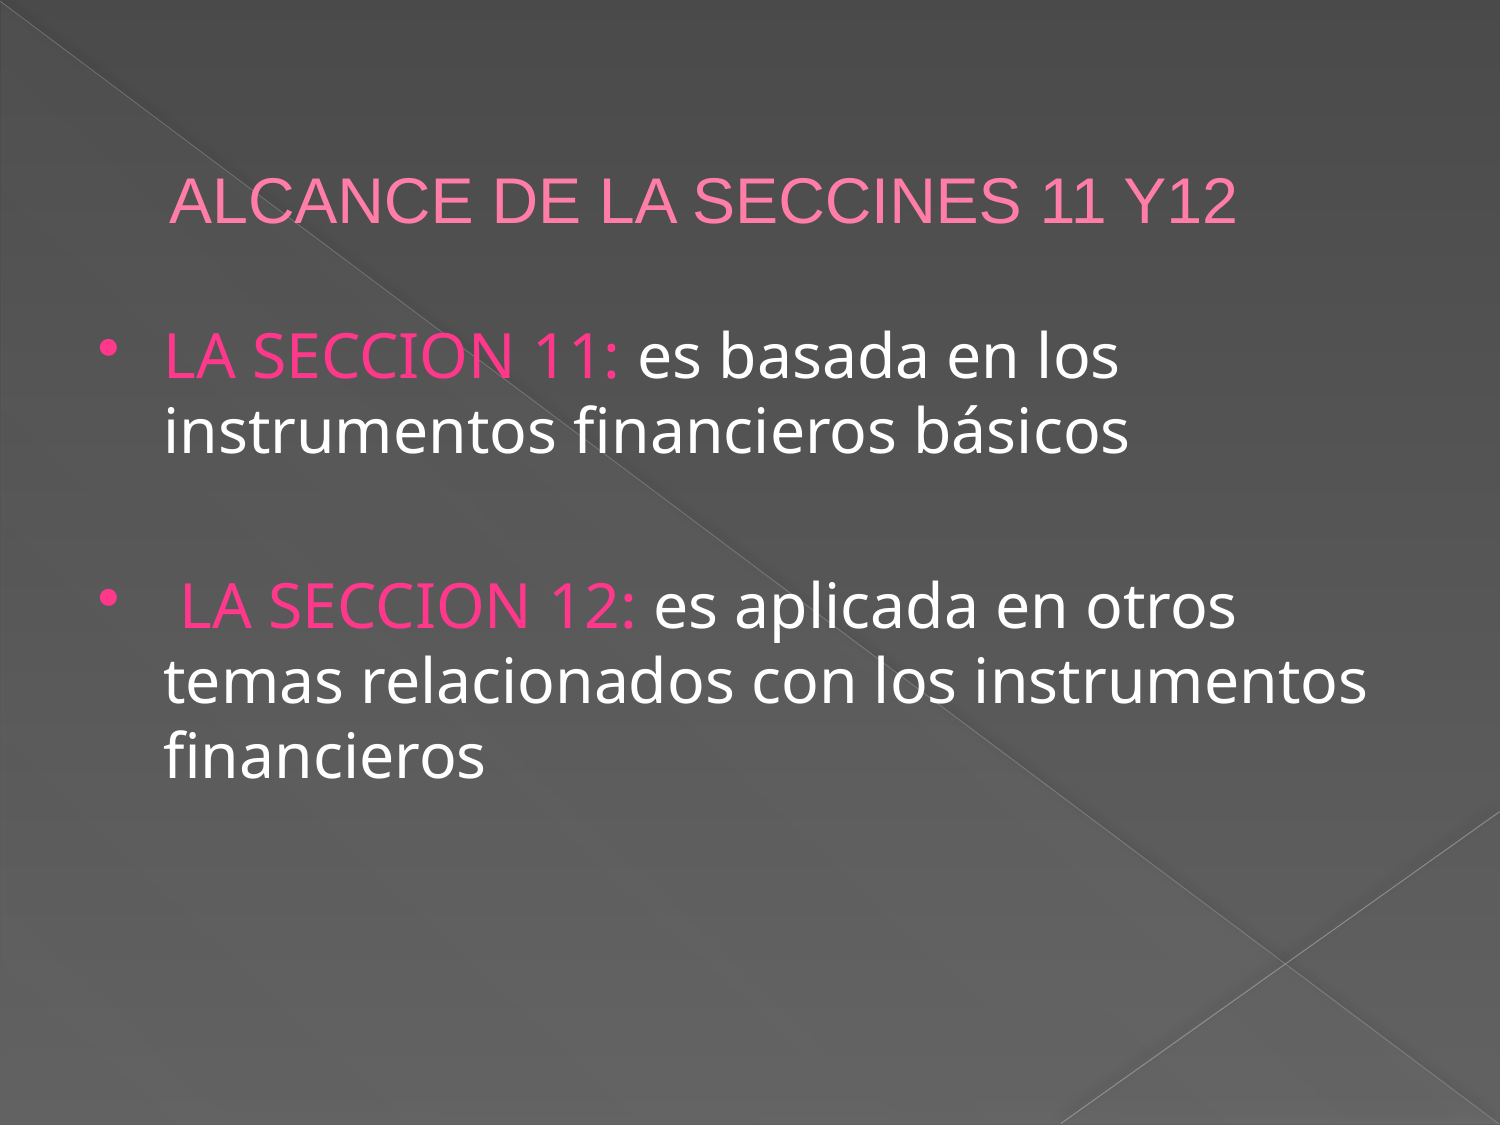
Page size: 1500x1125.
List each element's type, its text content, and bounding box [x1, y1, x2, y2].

list LA SECCION 11: es basada en los instrumentos financieros básicos LA SECCION 12: es aplicada en otros temas relacionados con los instrumentos financieros [75, 308, 1425, 1059]
title ALCANCE DE LA SECCINES 11 Y12 [75, 43, 1425, 274]
